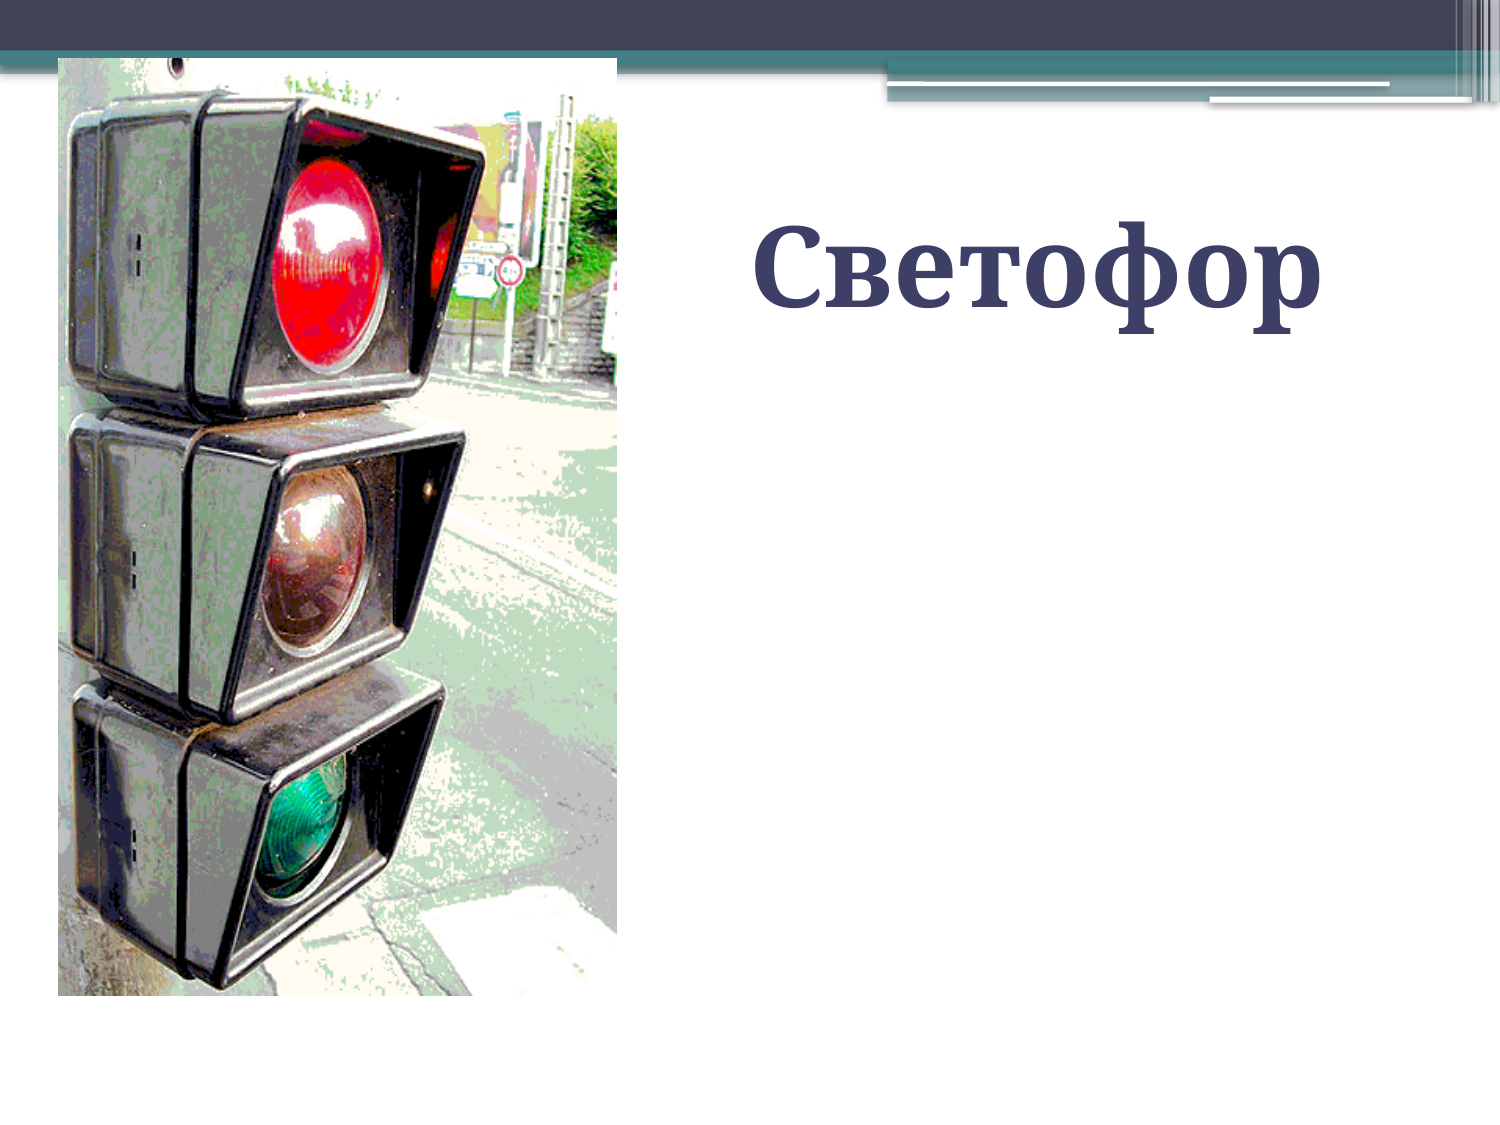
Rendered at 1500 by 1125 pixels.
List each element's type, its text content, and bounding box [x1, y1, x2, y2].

text_box Светофор [624, 187, 1454, 338]
picture [58, 58, 617, 997]
